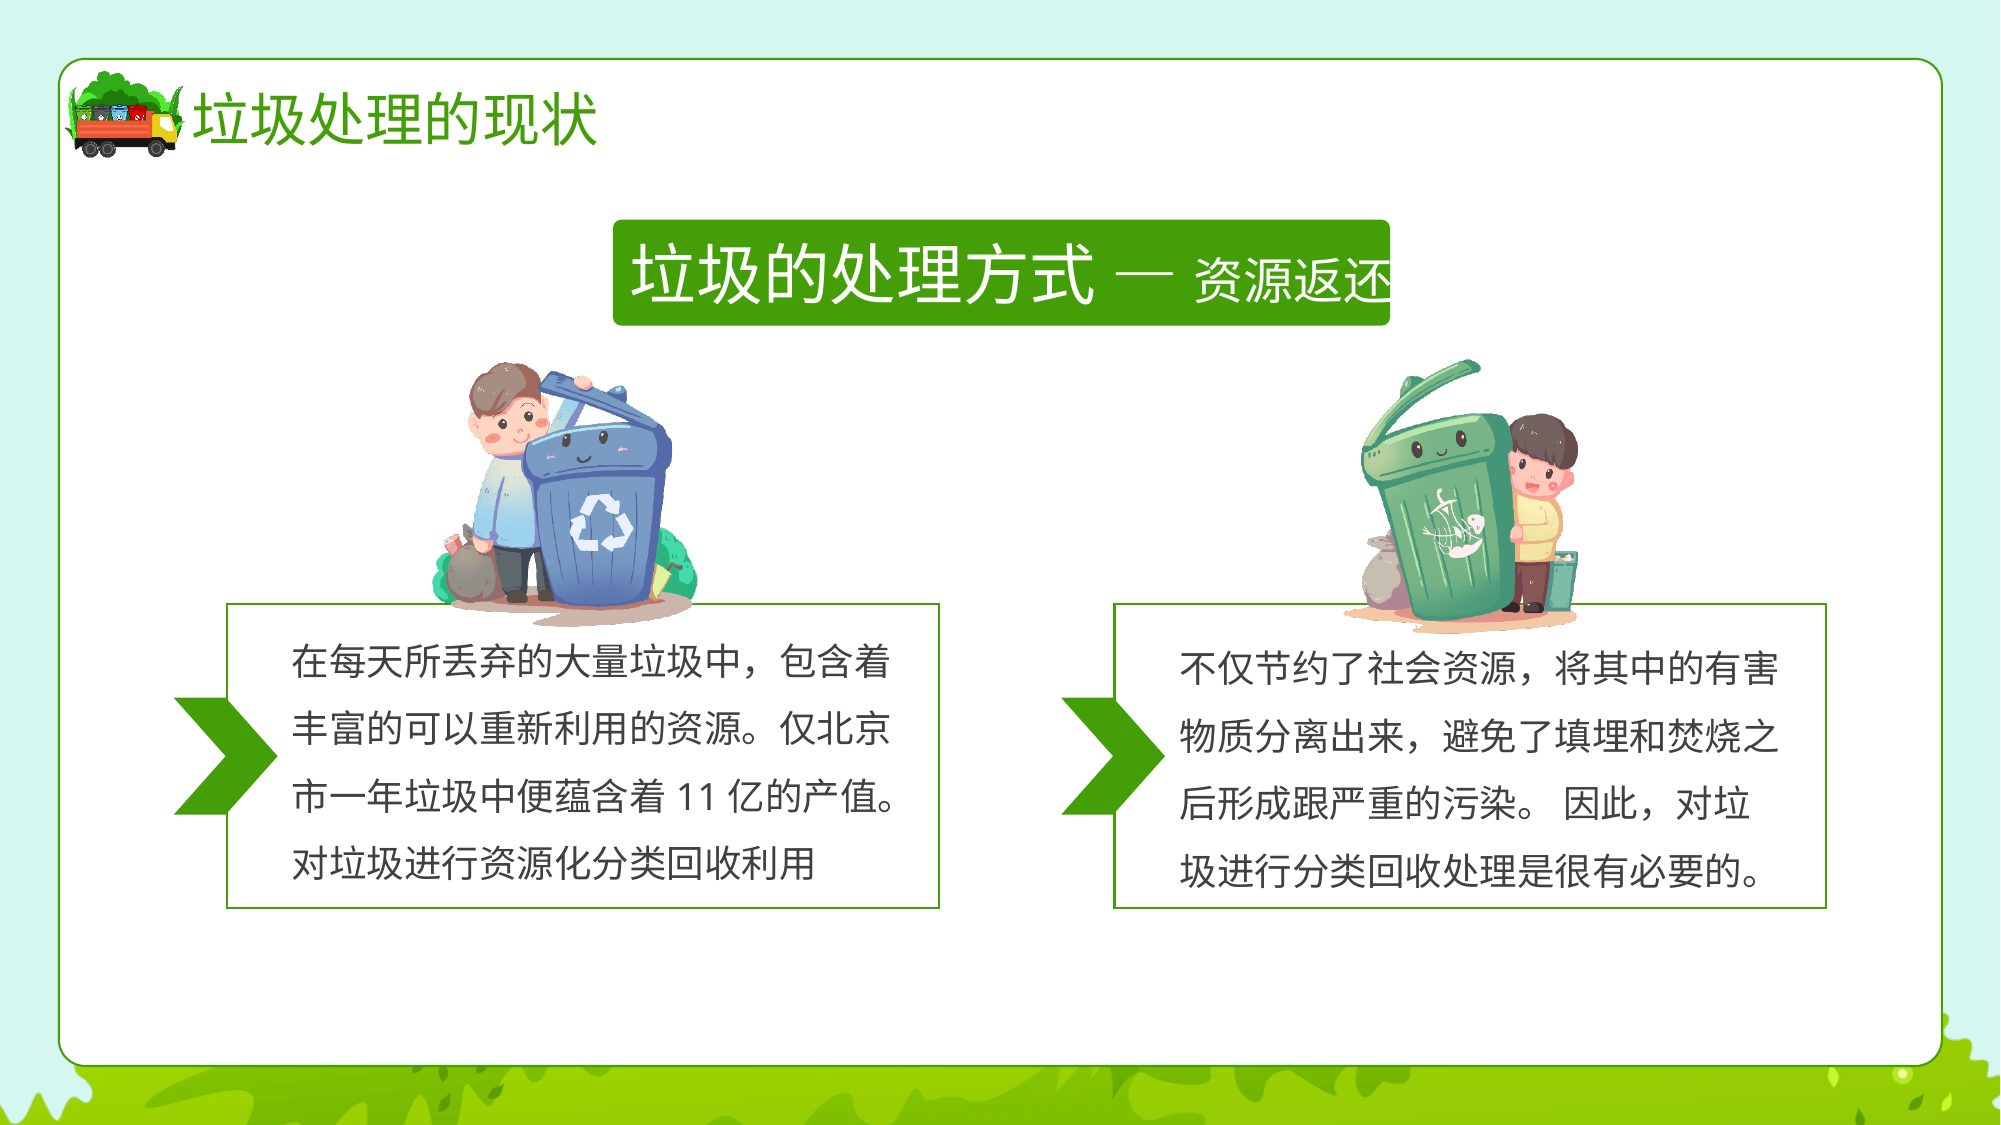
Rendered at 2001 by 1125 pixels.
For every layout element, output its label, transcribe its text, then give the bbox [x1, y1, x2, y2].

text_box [173, 604, 939, 909]
picture [0, 0, 2001, 1125]
text_box [611, 218, 1391, 327]
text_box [1061, 604, 1827, 909]
text_box 垃圾的处理方式 — 资源返还 [614, 225, 1409, 321]
text_box 垃圾处理的现状 [176, 75, 614, 161]
